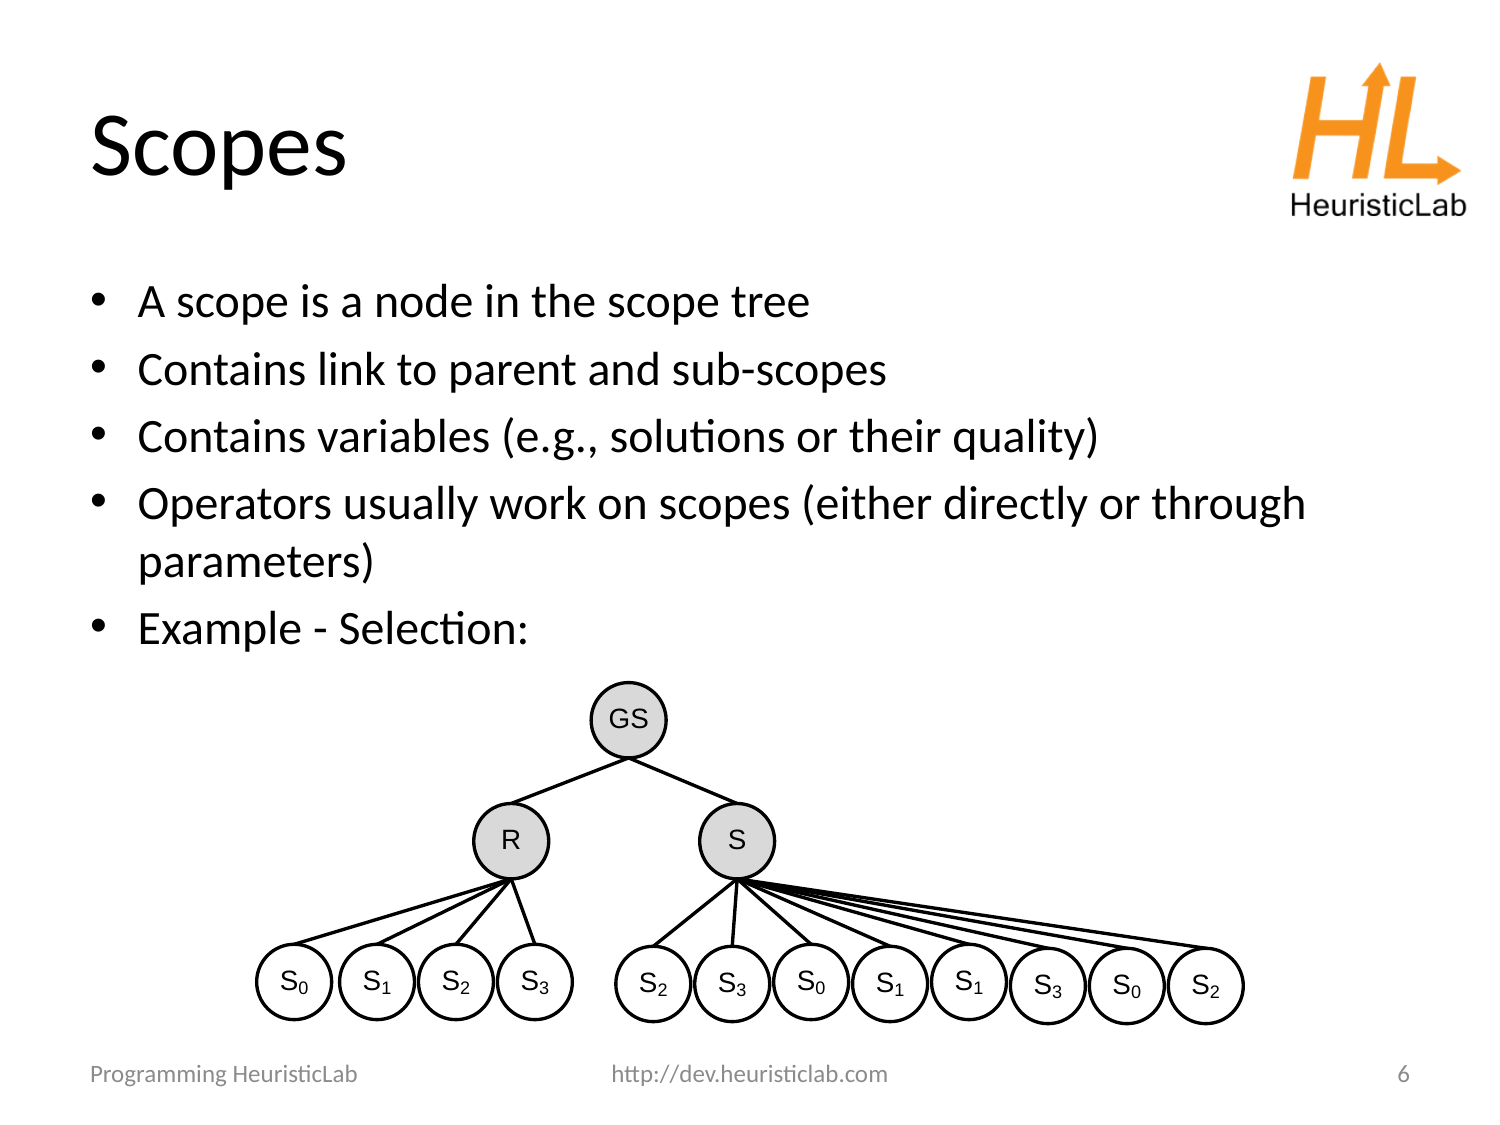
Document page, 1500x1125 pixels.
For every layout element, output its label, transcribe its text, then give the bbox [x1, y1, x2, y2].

slide_number 6 [1074, 1042, 1425, 1103]
footer http://dev.heuristiclab.com [512, 1051, 988, 1103]
picture [237, 663, 1263, 1043]
slide_number Programming HeuristicLab [75, 1042, 425, 1103]
title Scopes [75, 45, 1282, 233]
list A scope is a node in the scope tree Contains link to parent and sub-scopes Contains variables (e.g., solutions or their quality) Operators usually work on scopes (either directly or through parameters) Example - Selection: [75, 262, 1425, 664]
picture [1281, 27, 1474, 244]
